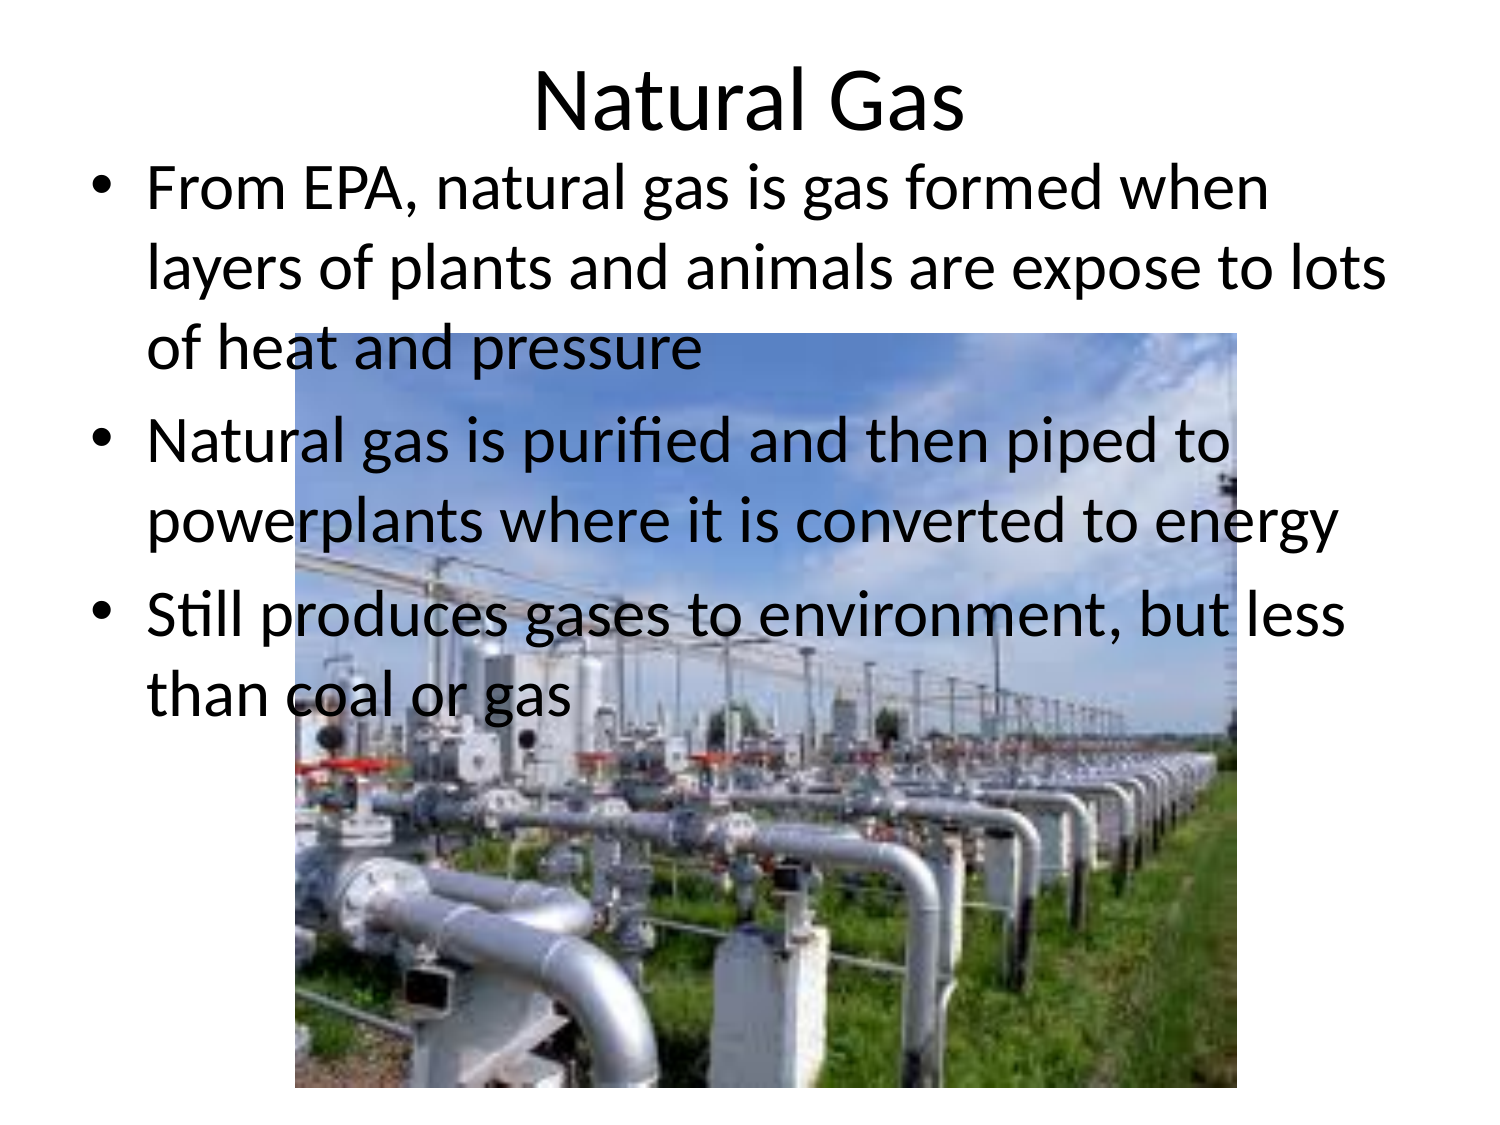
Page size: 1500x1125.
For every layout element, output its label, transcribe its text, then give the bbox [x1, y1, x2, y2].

list From EPA, natural gas is gas formed when layers of plants and animals are expose to lots of heat and pressure Natural gas is purified and then piped to powerplants where it is converted to energy Still produces gases to environment, but less than coal or gas [75, 135, 1425, 878]
picture [295, 333, 1237, 1088]
title Natural Gas [75, 0, 1425, 135]
